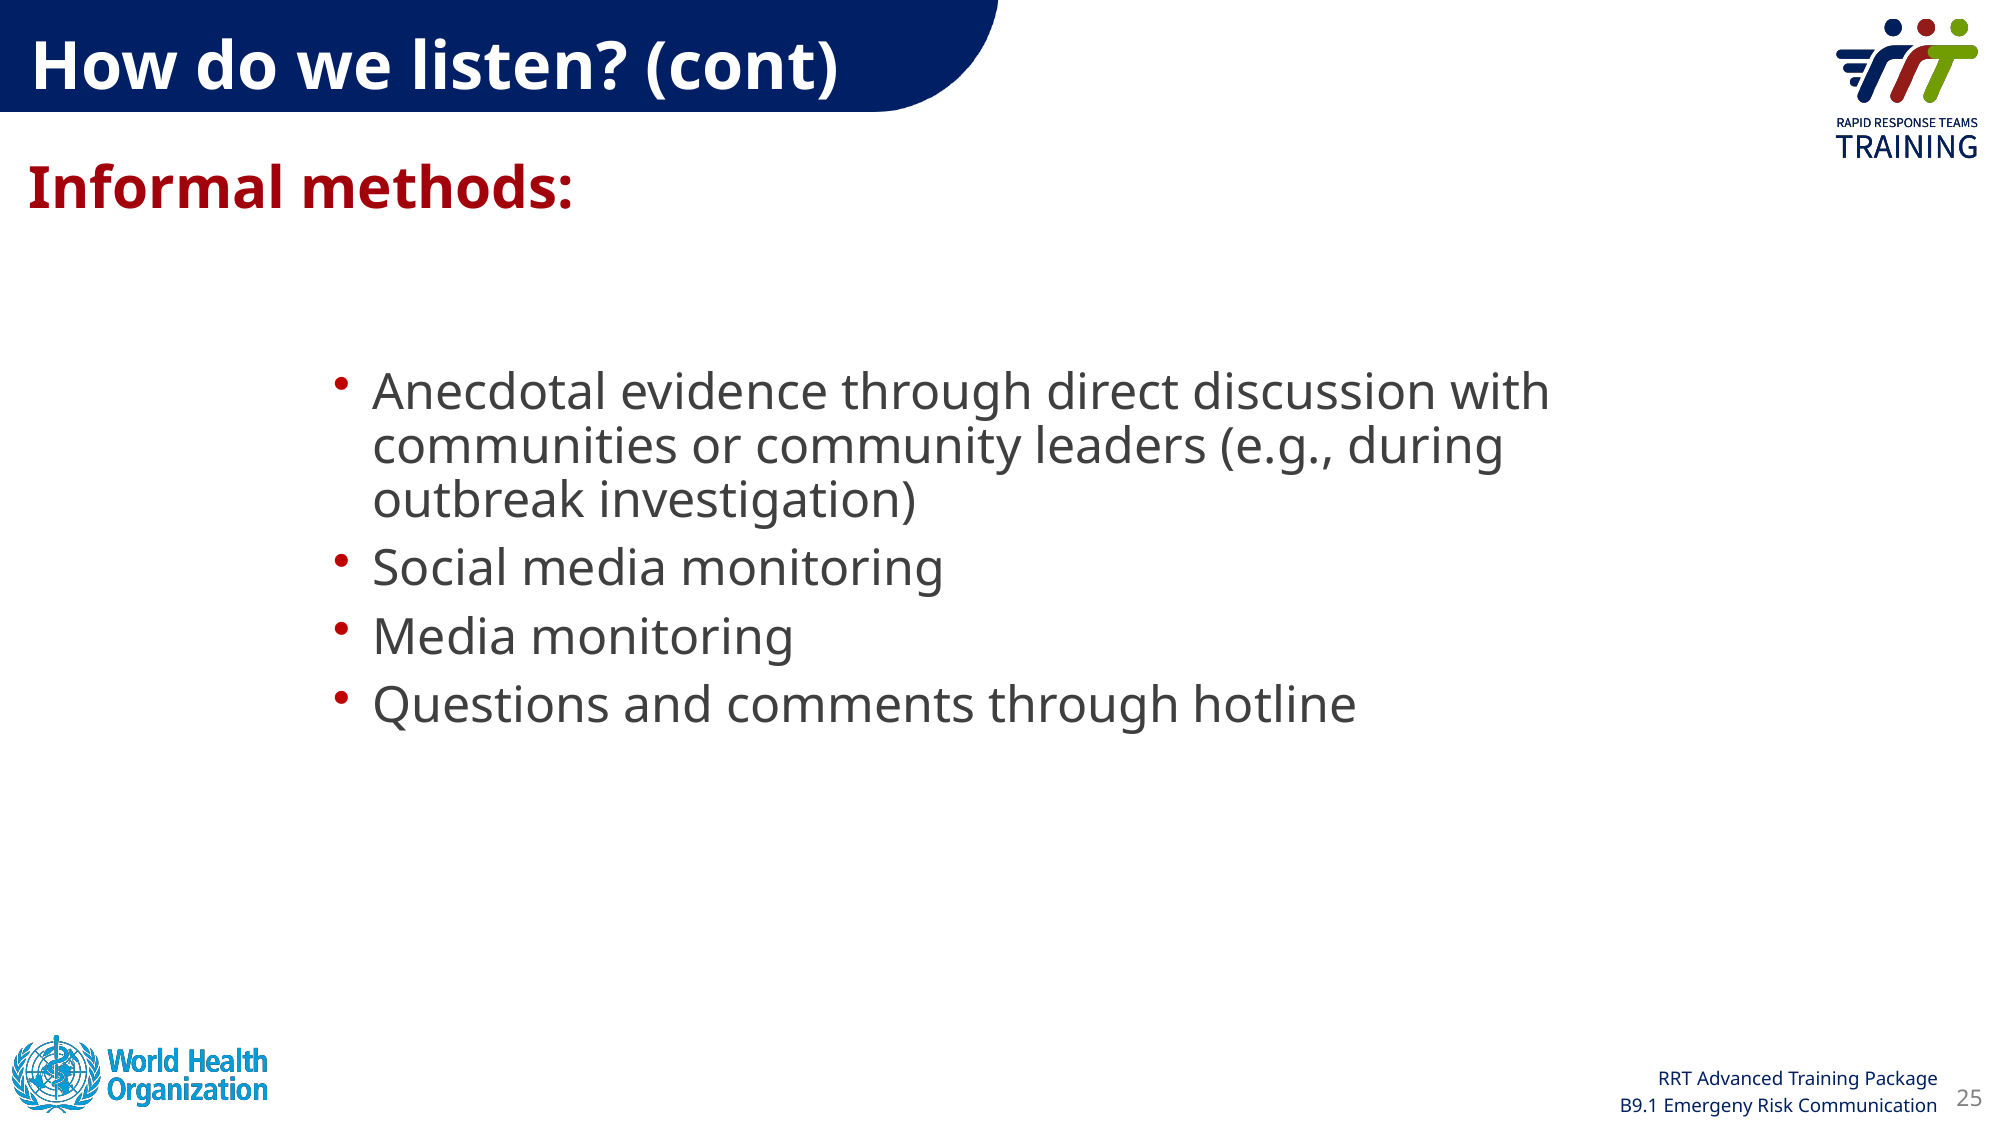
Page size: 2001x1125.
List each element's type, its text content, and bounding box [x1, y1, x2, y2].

picture [34, 1054, 43, 1078]
picture [22, 1062, 26, 1077]
text_box How do we listen? (cont) [22, 15, 931, 122]
picture [71, 1053, 90, 1091]
picture [40, 1062, 47, 1070]
picture [12, 1083, 48, 1113]
picture [36, 1088, 78, 1105]
picture [12, 1035, 54, 1068]
picture [46, 1056, 54, 1062]
text_box Informal methods: [21, 151, 582, 230]
picture [30, 1083, 37, 1091]
picture [0, 0, 999, 112]
picture [50, 1108, 62, 1113]
picture [59, 1035, 267, 1113]
text_box 25 [1971, 1080, 1993, 1125]
list Anecdotal evidence through direct discussion with communities or community leaders (e.g., during outbreak investigation) Social media monitoring Media monitoring Questions and comments through hotline [325, 357, 1675, 767]
picture [1835, 19, 1978, 167]
picture [24, 1054, 36, 1087]
